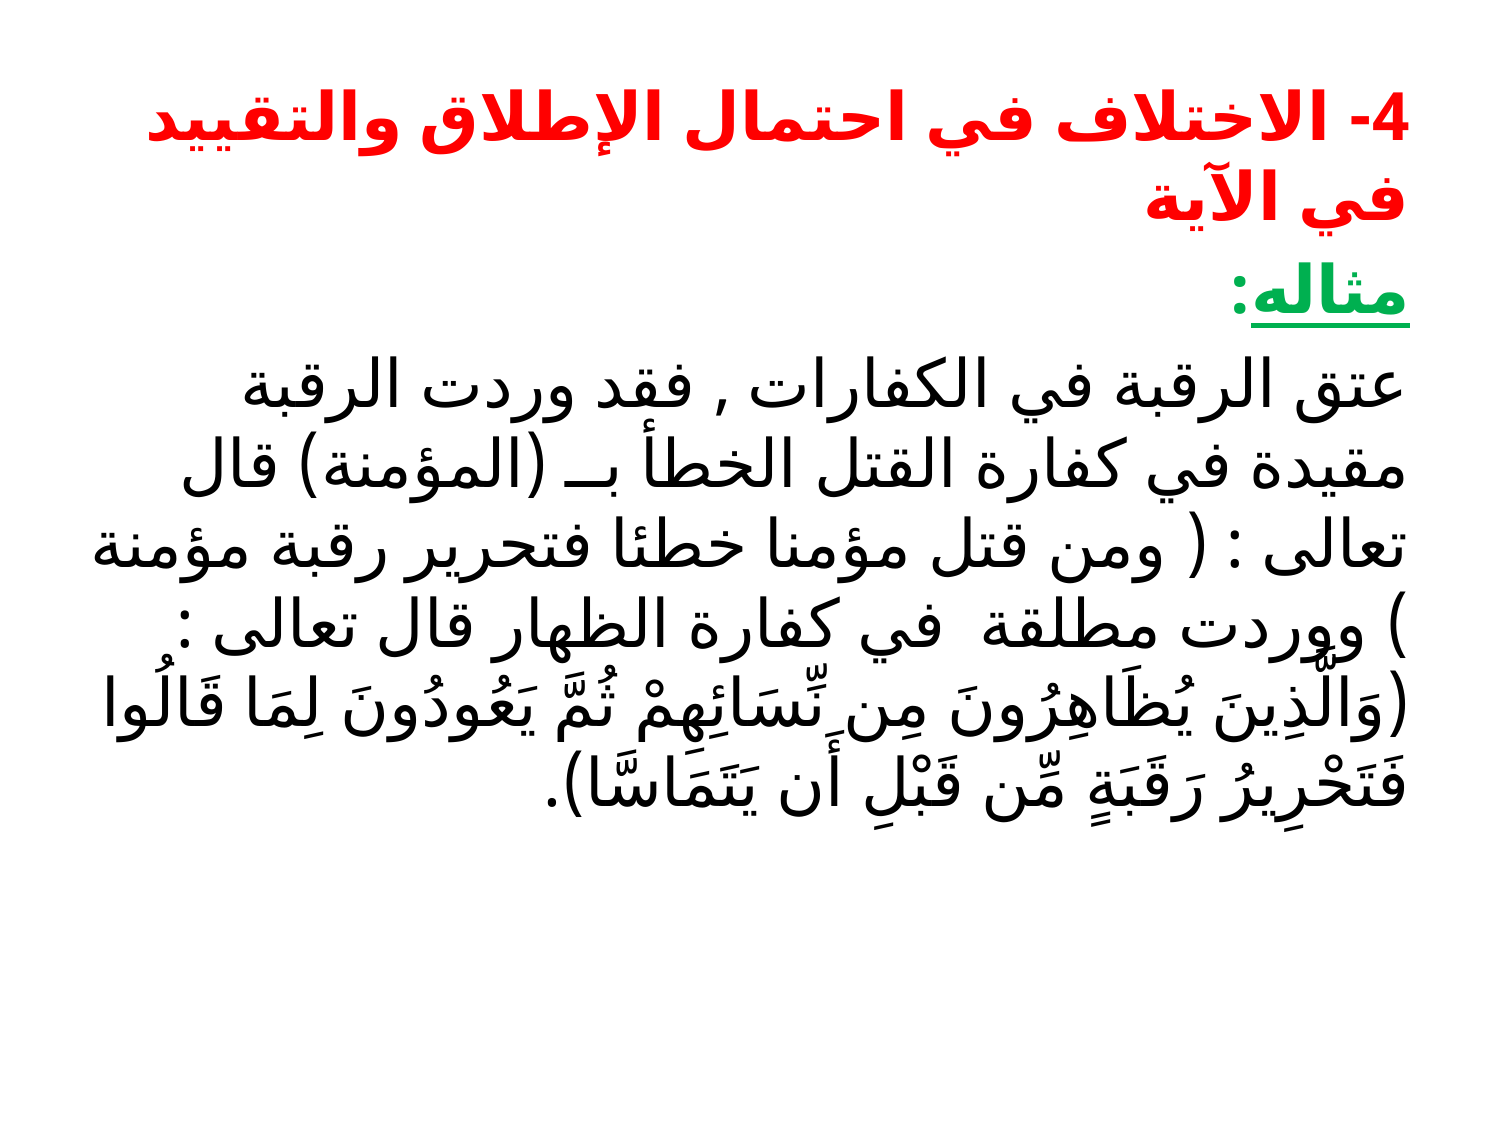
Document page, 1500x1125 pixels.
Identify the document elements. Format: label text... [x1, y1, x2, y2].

list 4- الاختلاف في احتمال الإطلاق والتقييد في الآية مثاله: عتق الرقبة في الكفارات , فقد وردت الرقبة مقيدة في كفارة القتل الخطأ بــ (المؤمنة) قال تعالى : ( ومن قتل مؤمنا خطئا فتحرير رقبة مؤمنة ) ووردت مطلقة في كفارة الظهار قال تعالى : (وَالَّذِينَ يُظَاهِرُونَ مِن نِّسَائِهِمْ ثُمَّ يَعُودُونَ لِمَا قَالُوا فَتَحْرِيرُ رَقَبَةٍ مِّن قَبْلِ أَن يَتَمَاسَّا). [75, 66, 1425, 1005]
